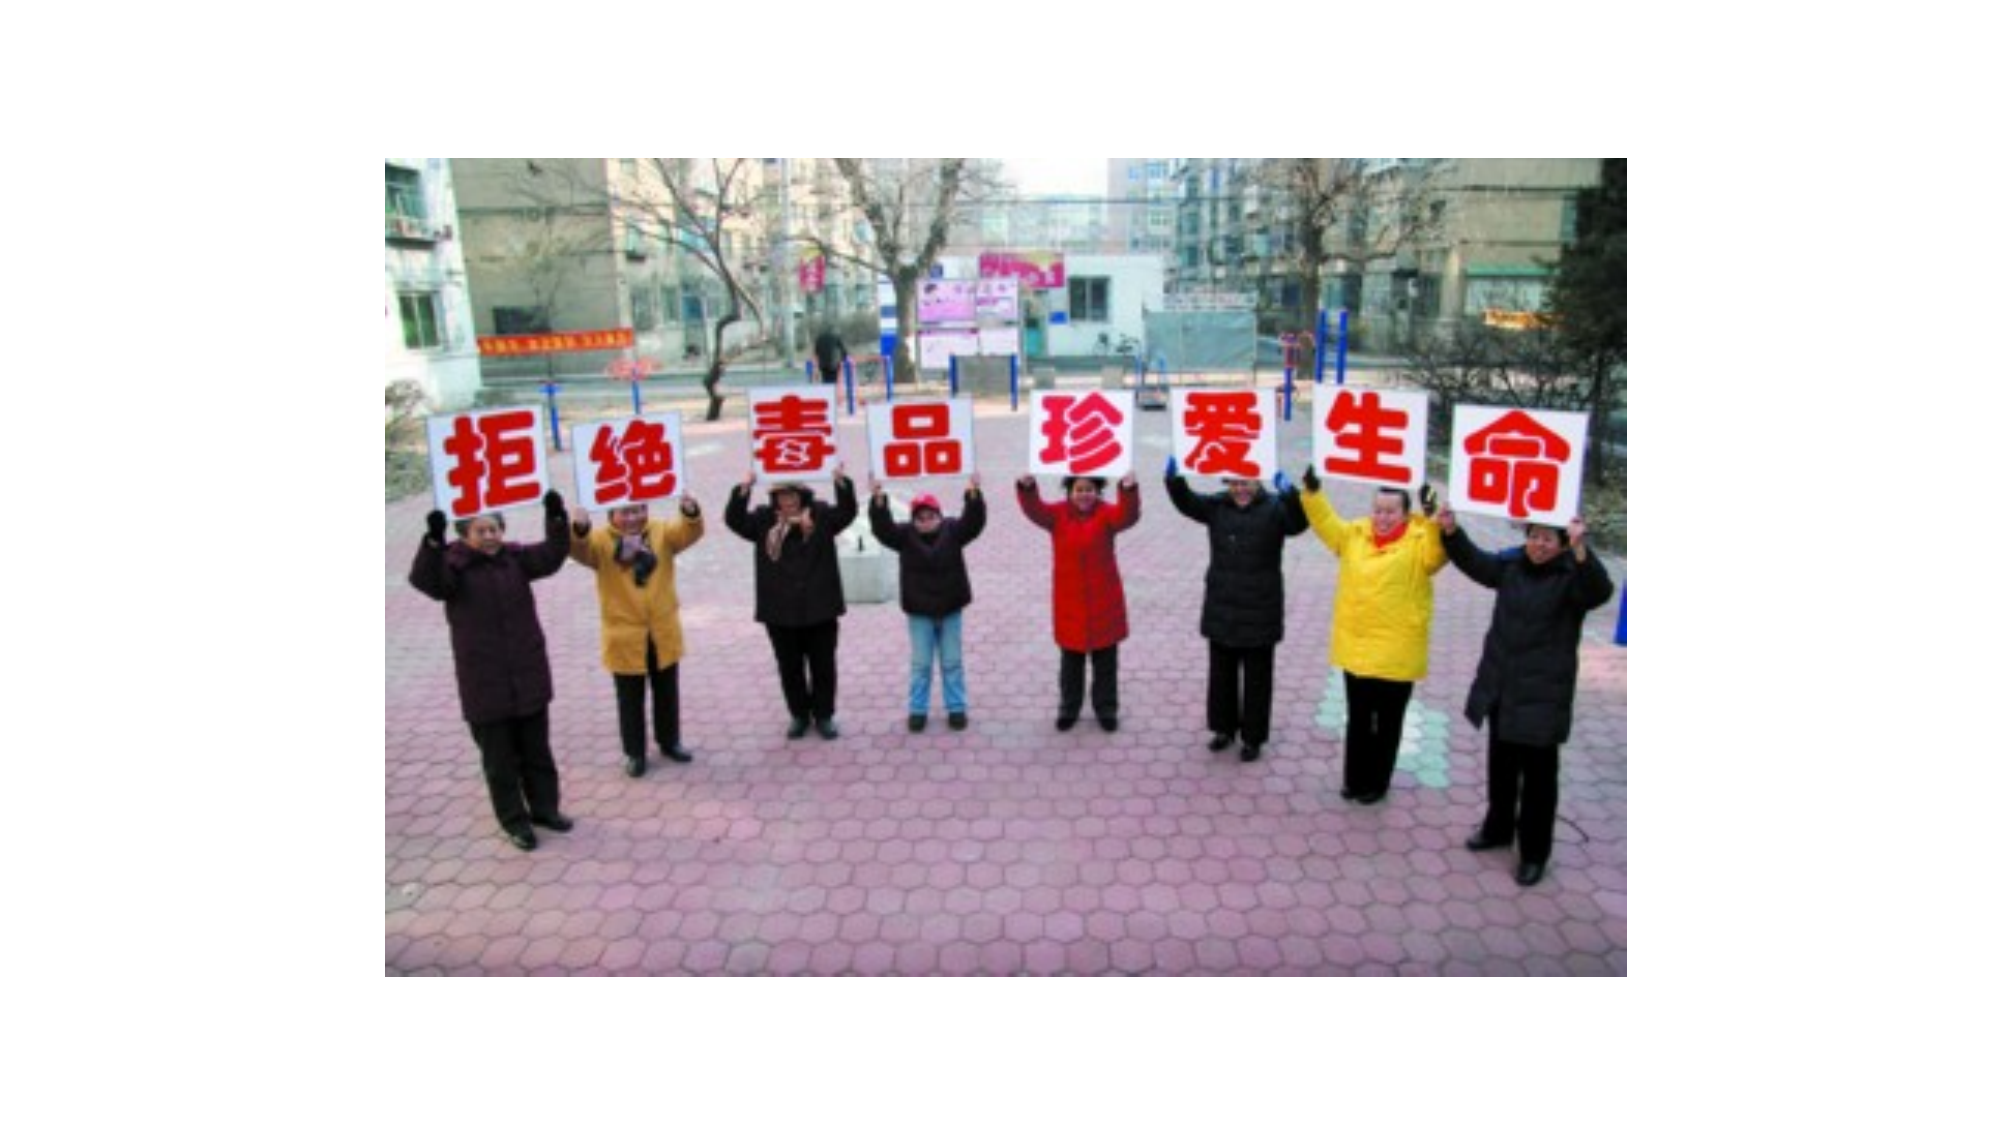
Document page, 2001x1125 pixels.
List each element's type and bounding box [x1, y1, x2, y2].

picture [385, 158, 1627, 977]
